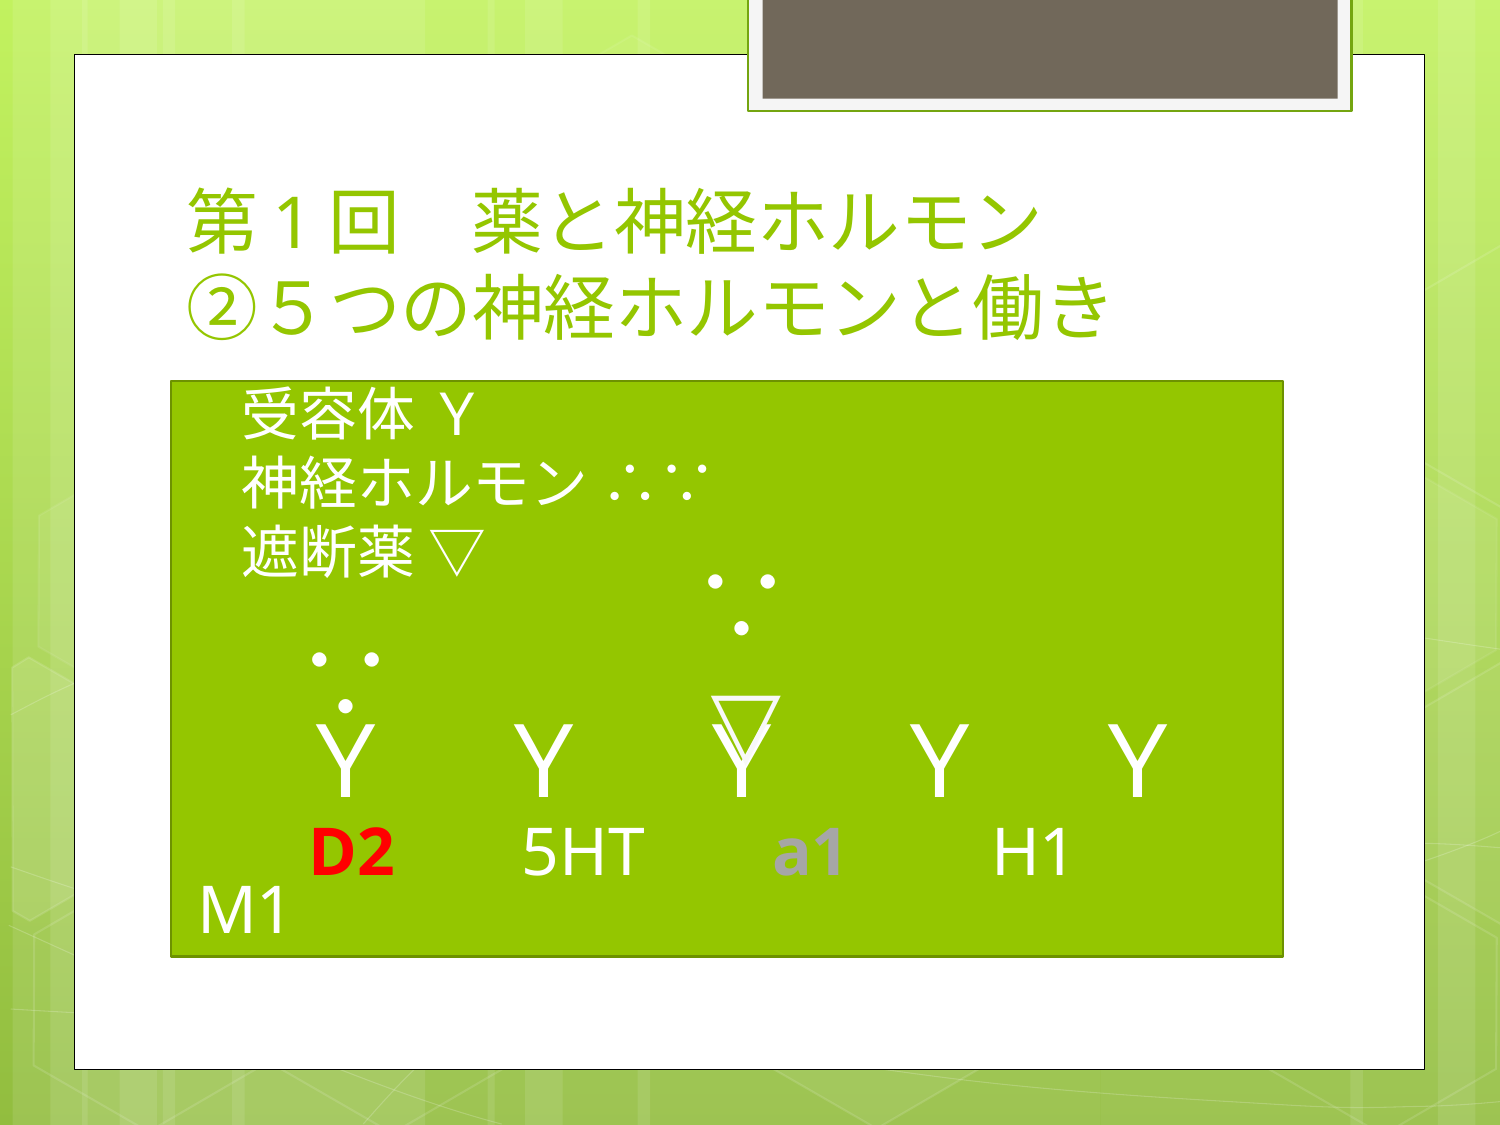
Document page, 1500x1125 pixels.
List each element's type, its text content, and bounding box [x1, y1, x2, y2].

list 受容体 Ｙ 神経ホルモン ∴∵ 遮断薬 ▽ ∵ ∵ Ｙ Ｙ Ｙ Ｙ Ｙ D2 5HT a1 H1 M1 [170, 380, 1284, 958]
text_box △ [695, 681, 797, 807]
title 第1回 薬と神経ホルモン ②５つの神経ホルモンと働き [171, 168, 1324, 357]
